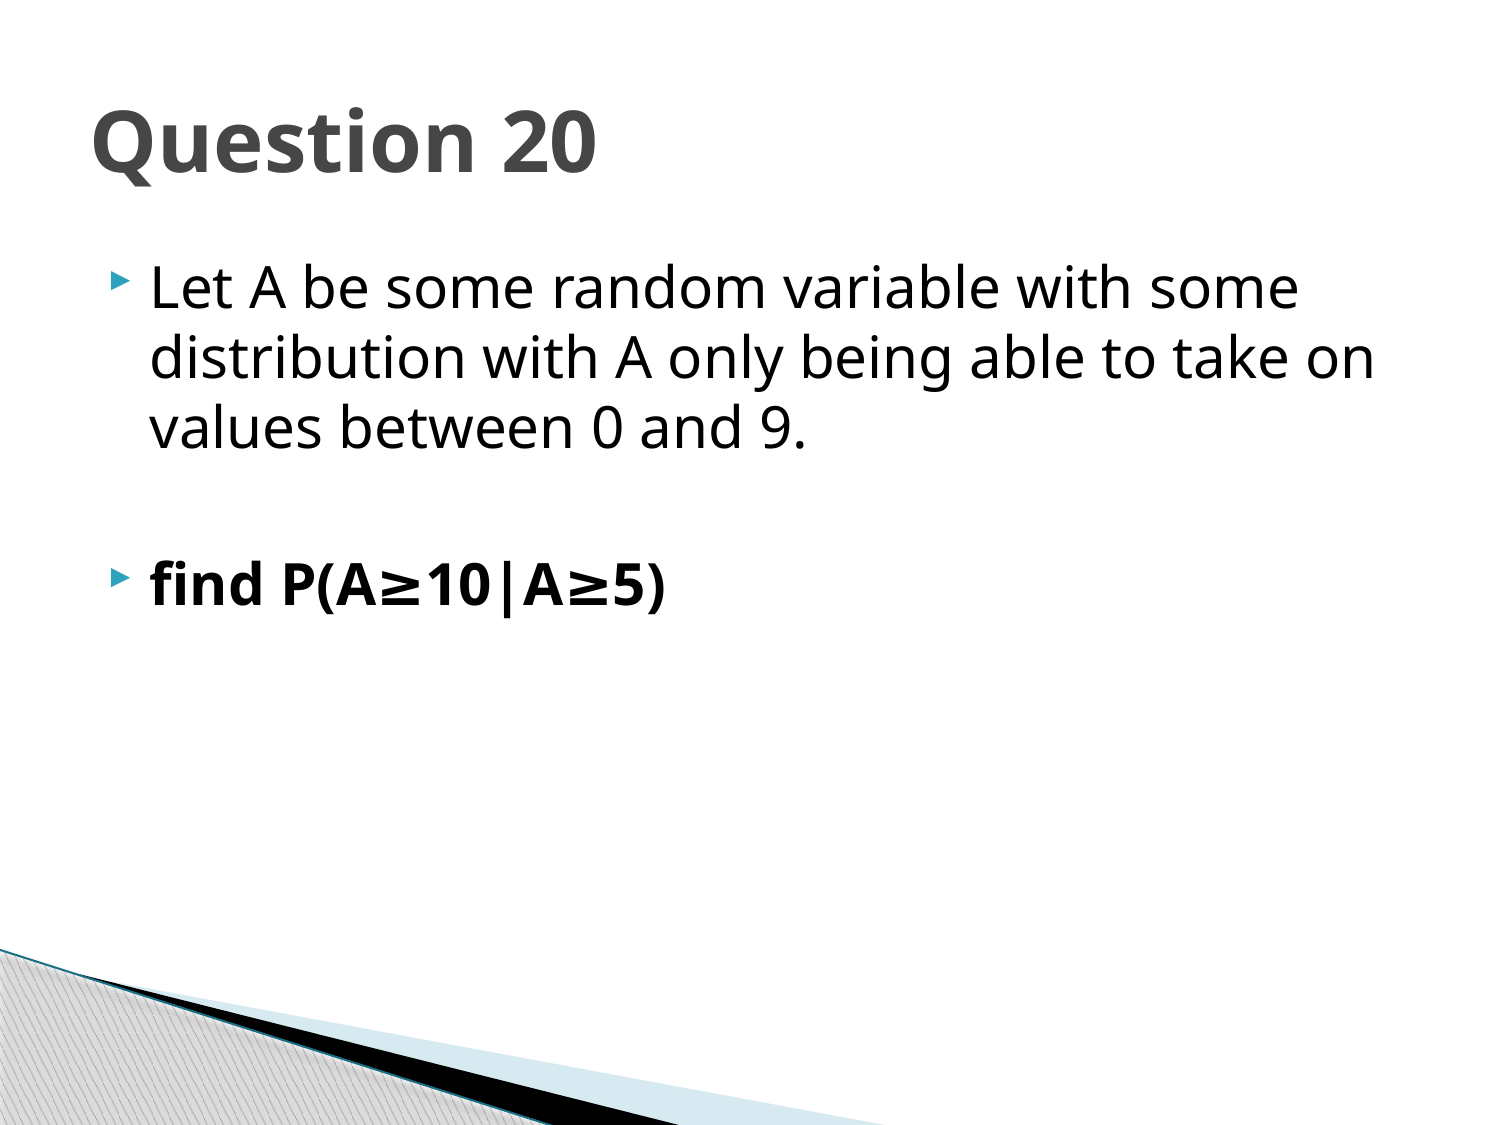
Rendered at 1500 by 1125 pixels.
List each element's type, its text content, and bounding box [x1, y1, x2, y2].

title Question 20 [75, 45, 1425, 233]
list Let A be some random variable with some distribution with A only being able to take on values between 0 and 9. find P(A≥10|A≥5) [75, 243, 1425, 986]
